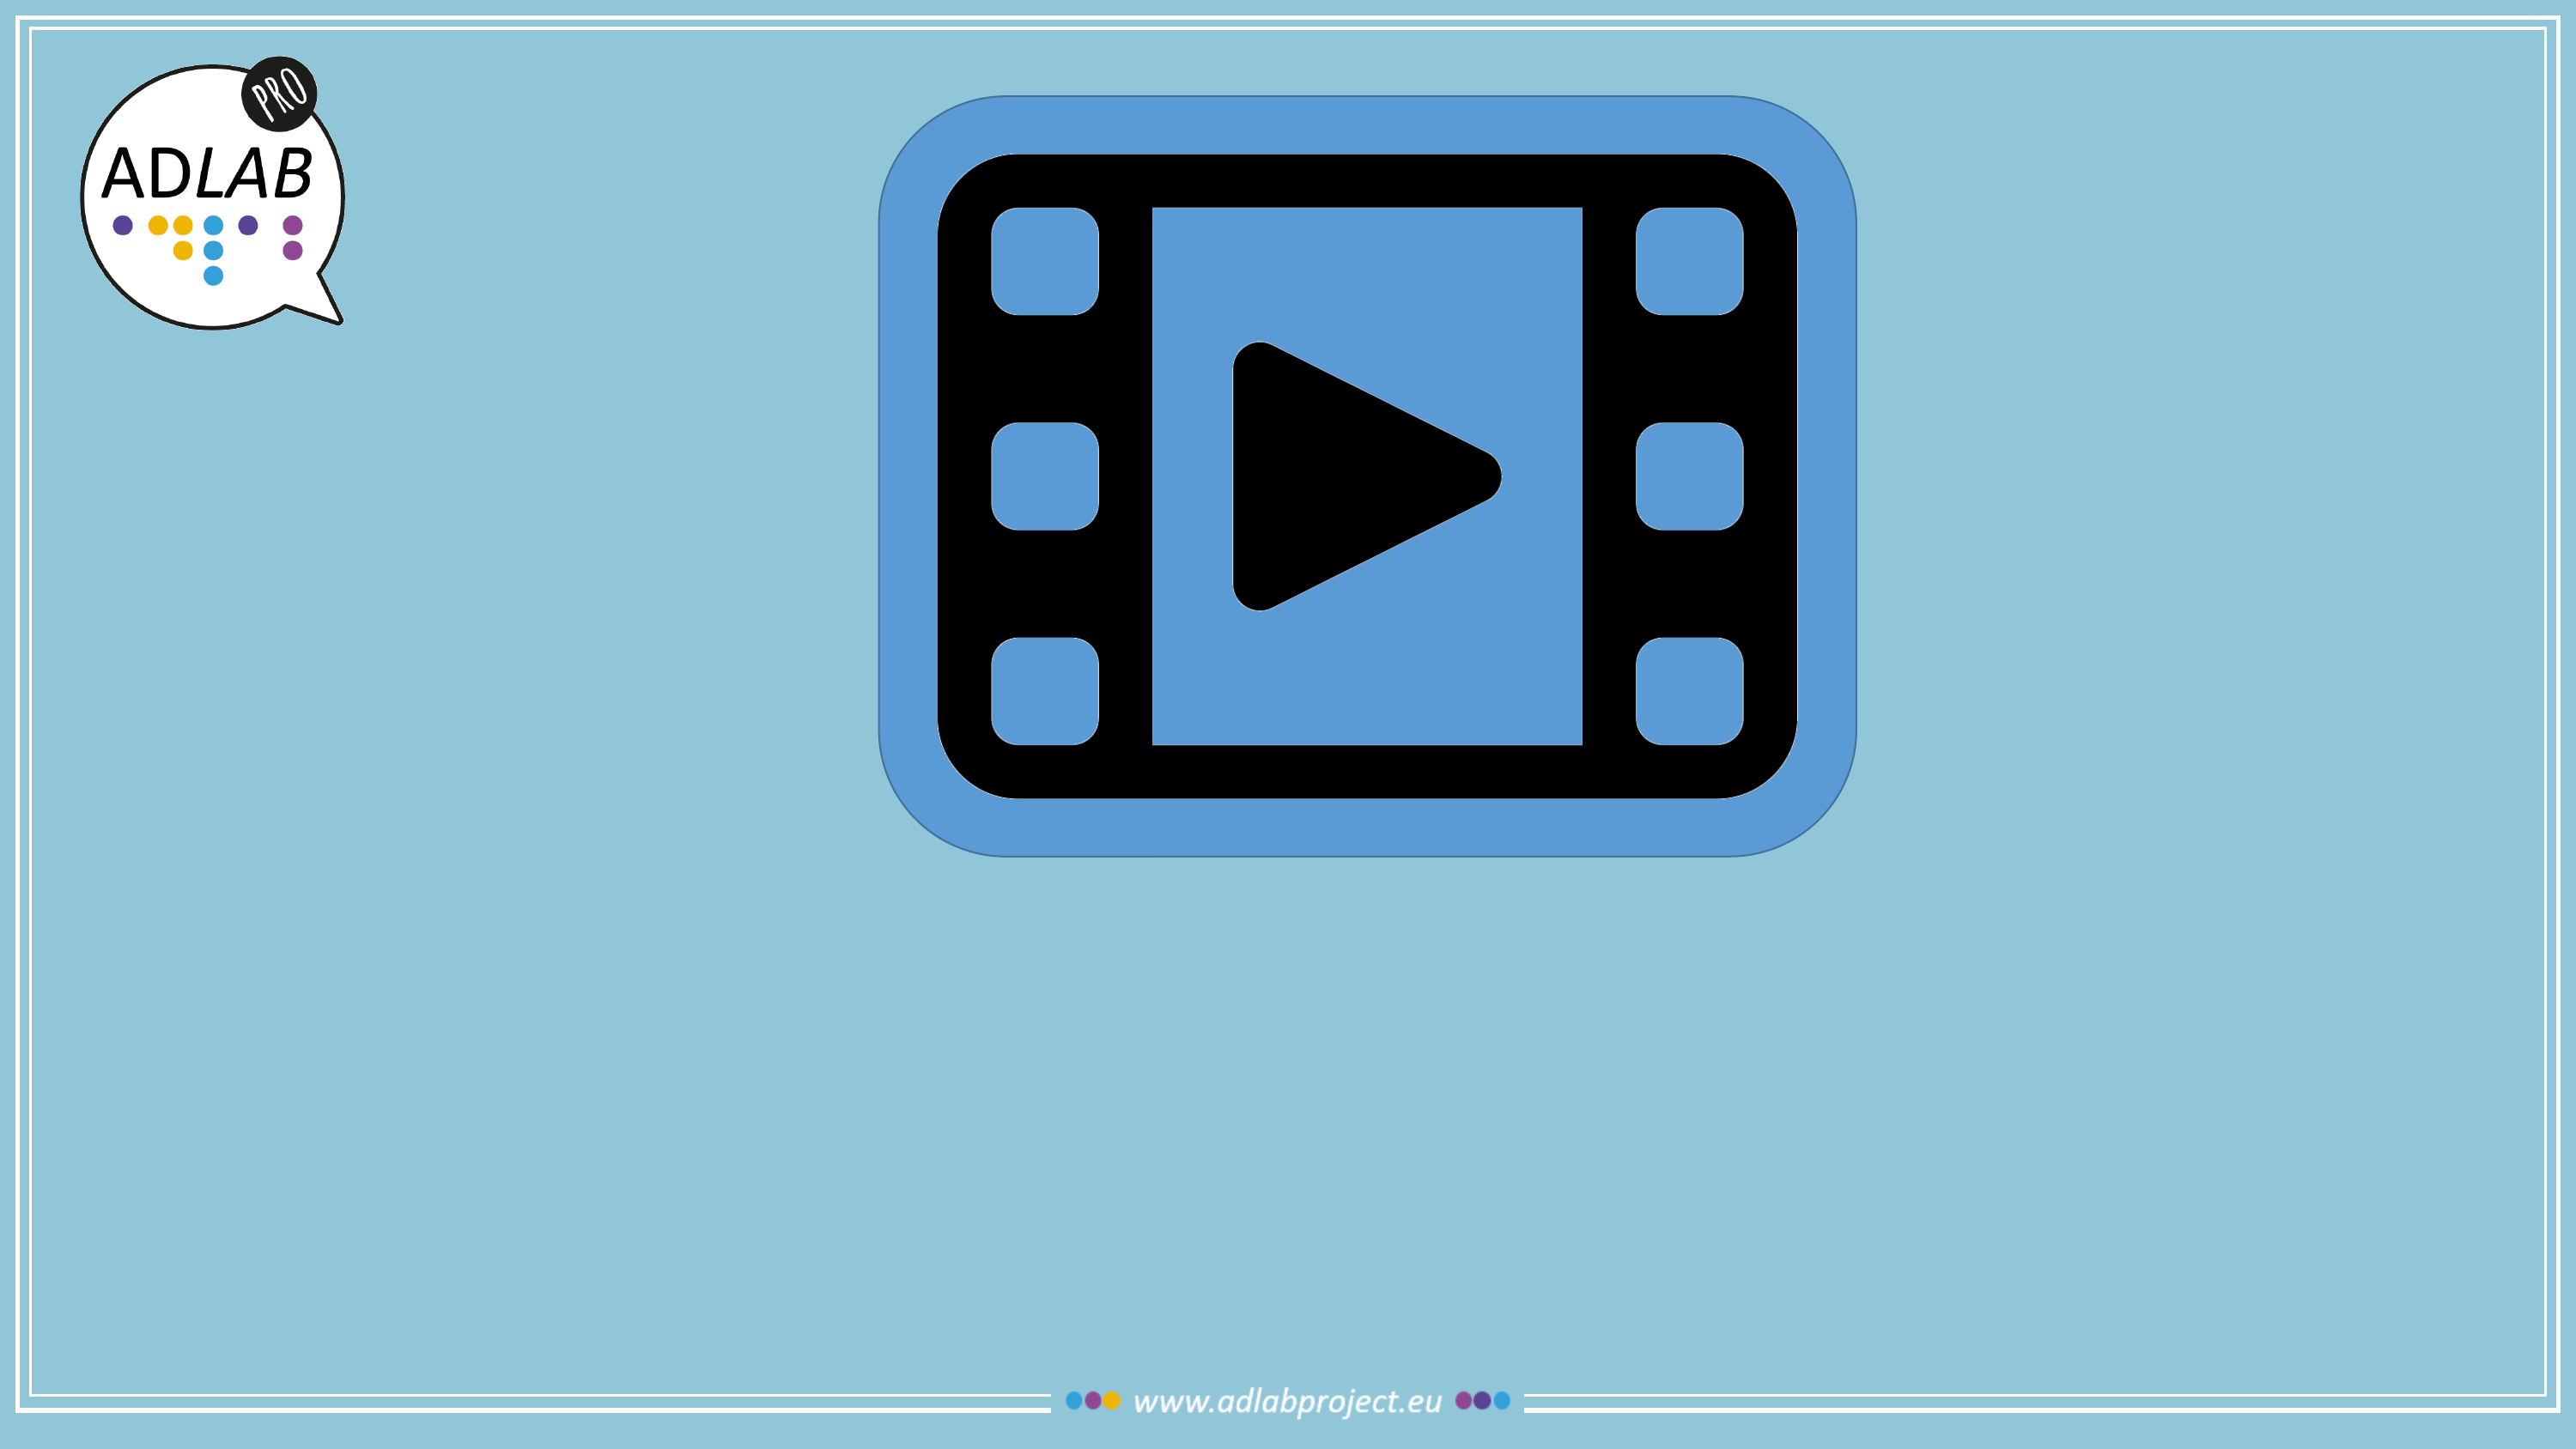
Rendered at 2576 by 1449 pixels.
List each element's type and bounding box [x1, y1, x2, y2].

picture [72, 49, 353, 330]
picture [938, 154, 1798, 799]
picture [1051, 1378, 1524, 1429]
text_box [878, 95, 1857, 858]
